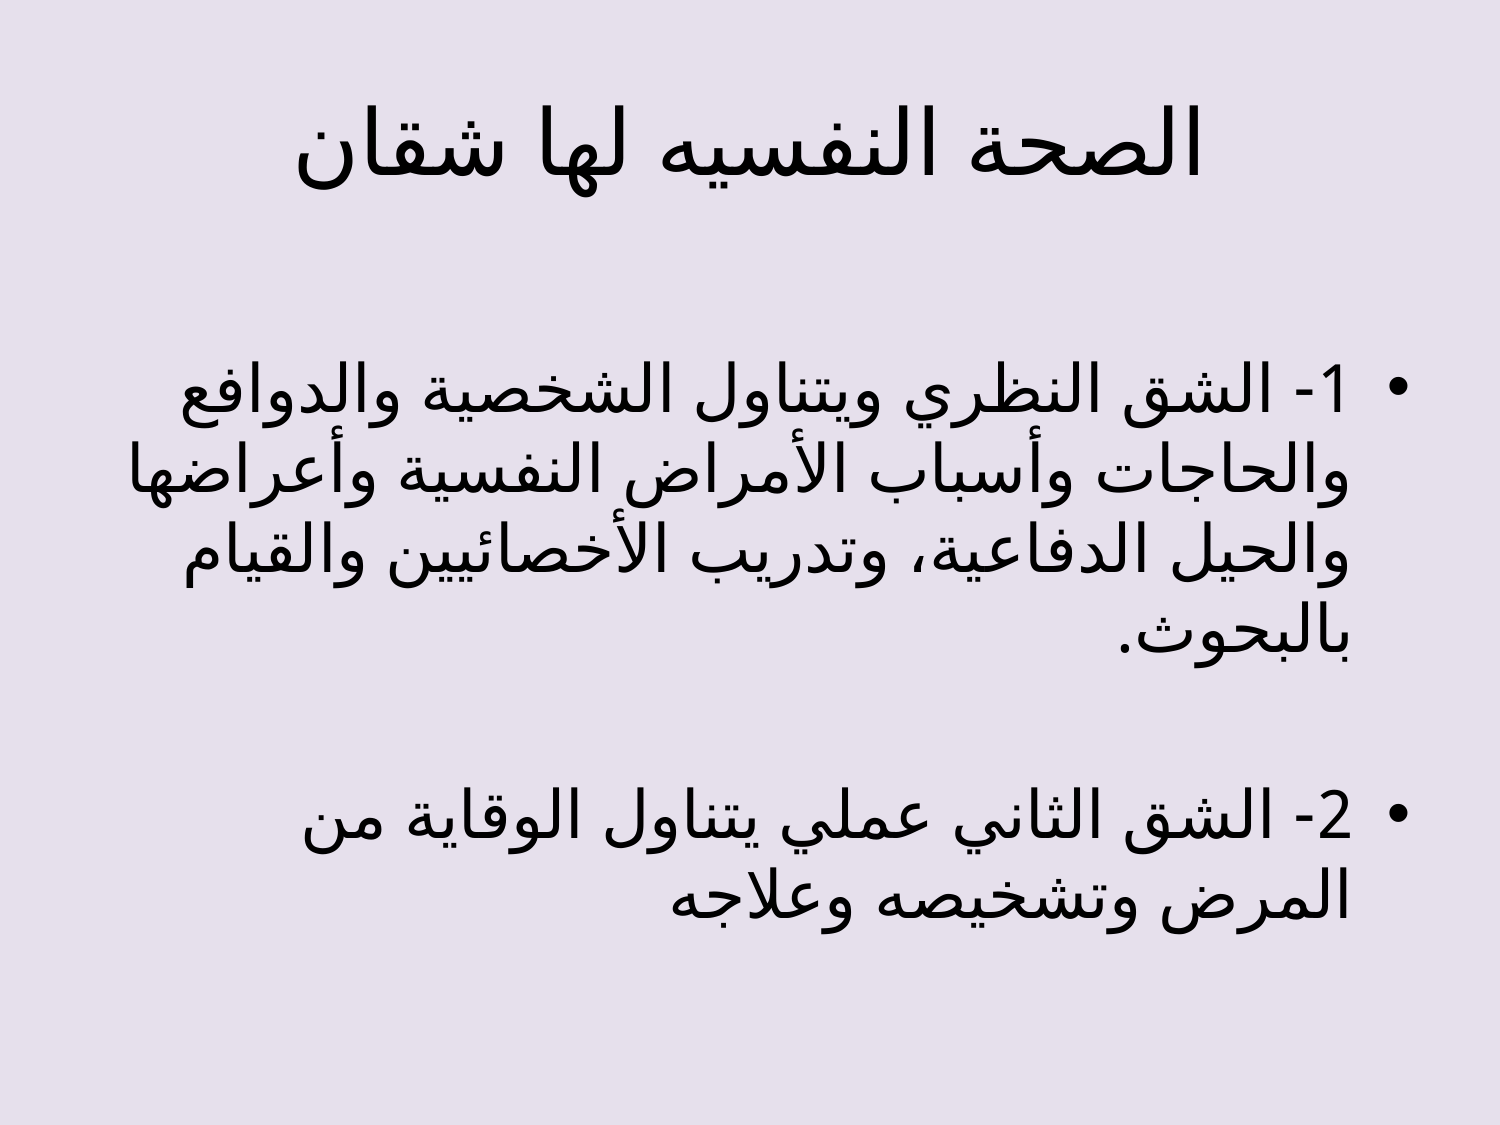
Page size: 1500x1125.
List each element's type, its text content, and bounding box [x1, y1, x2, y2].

list 1- الشق النظري ويتناول الشخصية والدوافع والحاجات وأسباب الأمراض النفسية وأعراضها والحيل الدفاعية، وتدريب الأخصائيين والقيام بالبحوث. 2- الشق الثاني عملي يتناول الوقاية من المرض وتشخيصه وعلاجه [75, 338, 1425, 1005]
title الصحة النفسيه لها شقان [75, 45, 1425, 233]
